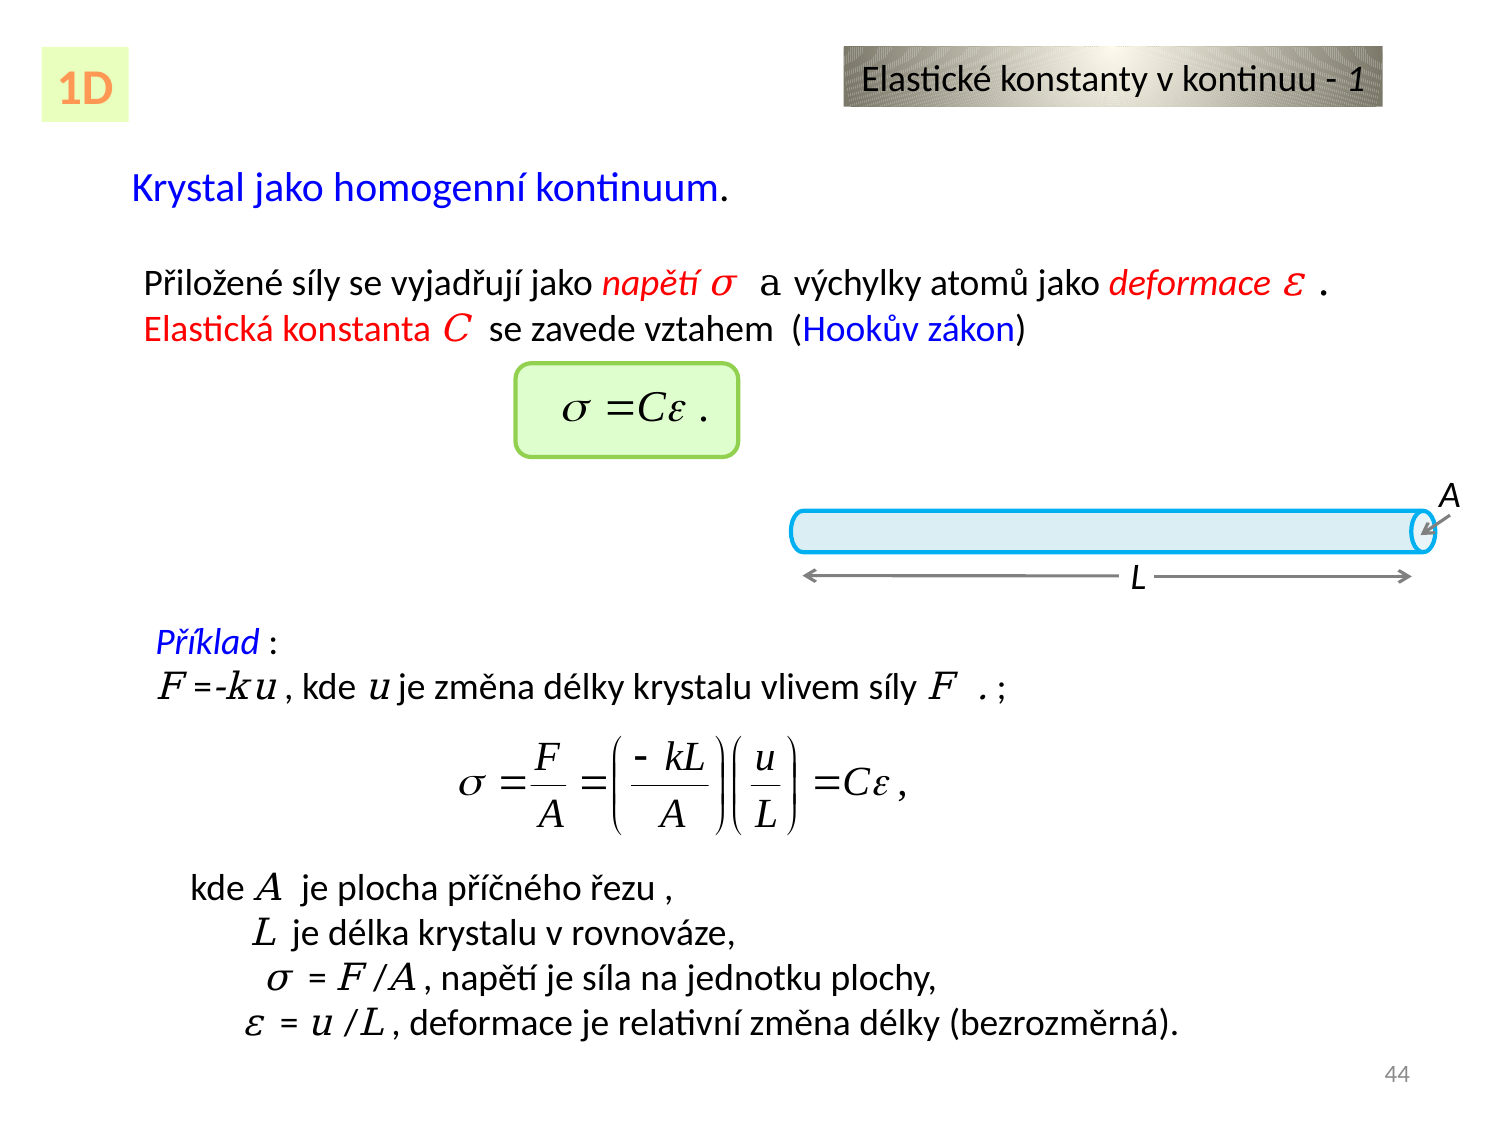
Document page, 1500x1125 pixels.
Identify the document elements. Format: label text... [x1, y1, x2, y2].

text_box Elastické konstanty v kontinuu - 1 [843, 46, 1383, 107]
slide_number 44 [1074, 1042, 1425, 1103]
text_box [128, 245, 1372, 458]
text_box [790, 469, 1466, 598]
text_box 1D [41, 46, 129, 122]
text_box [140, 609, 1360, 1059]
text_box Krystal jako homogenní kontinuum. [117, 152, 750, 218]
